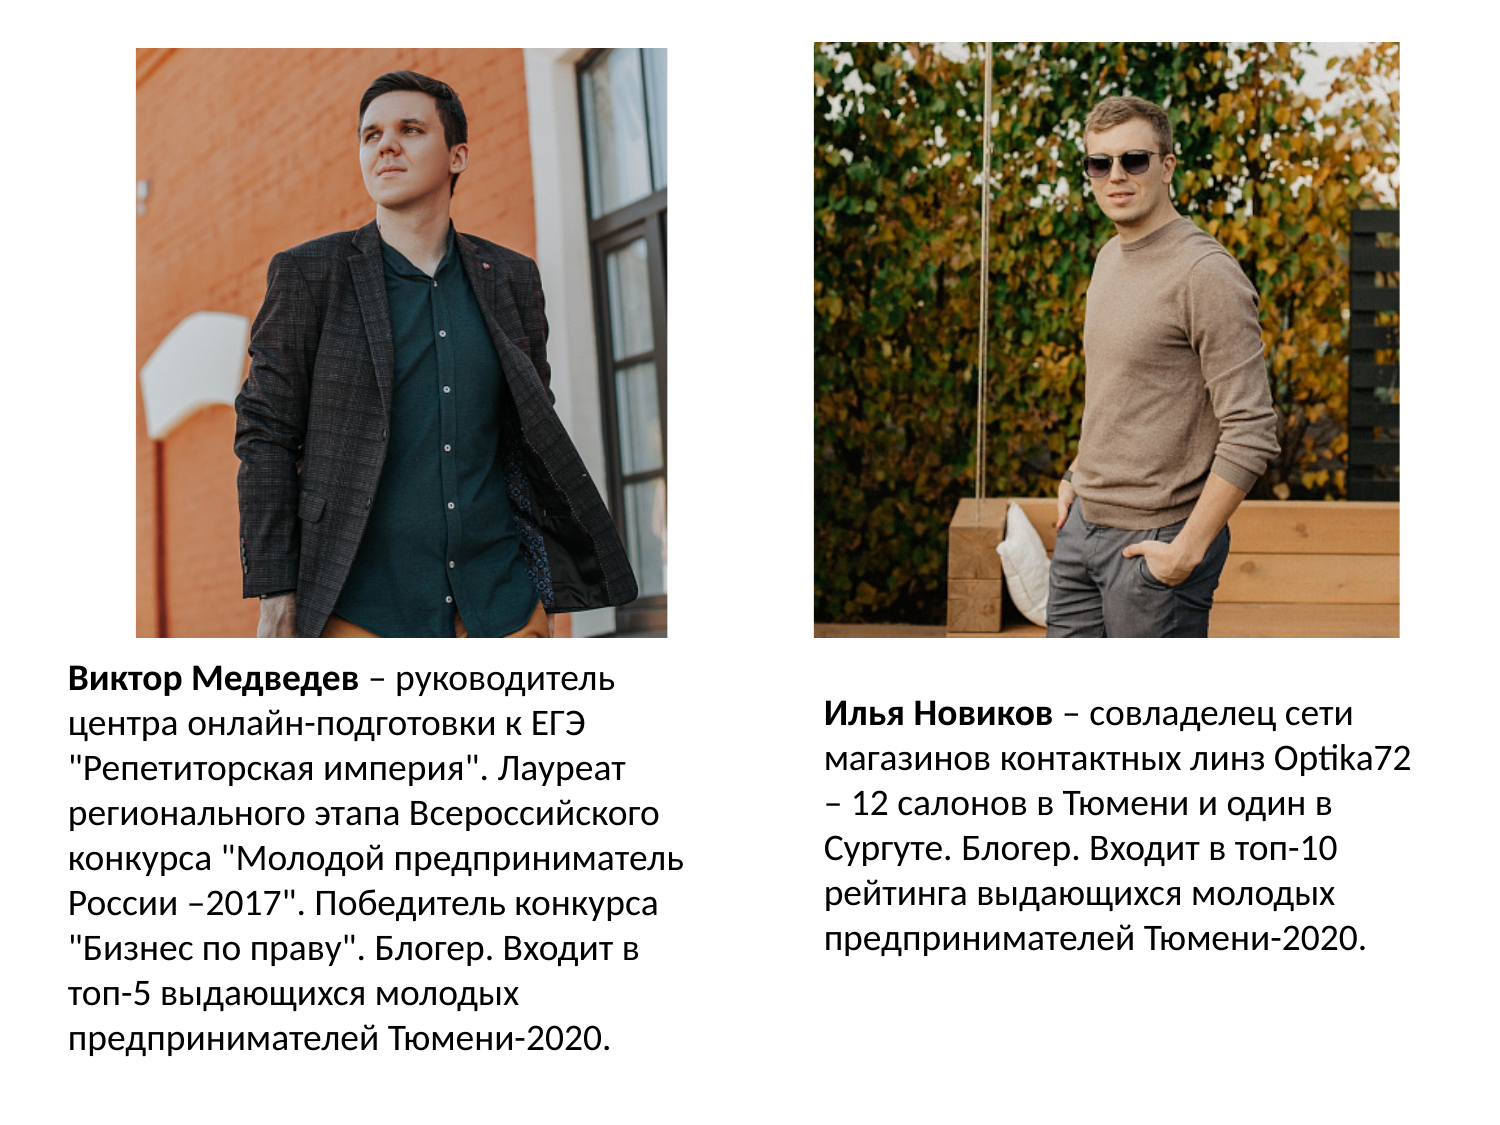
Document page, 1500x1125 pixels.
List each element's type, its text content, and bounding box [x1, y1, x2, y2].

picture [813, 42, 1400, 639]
text_box Виктор Медведев – руководитель центра онлайн-подготовки к ЕГЭ "Репетиторская империя". Лауреат регионального этапа Всероссийского конкурса "Молодой предприниматель России –2017". Победитель конкурса "Бизнес по праву". Блогер. Входит в топ-5 выдающихся молодых предпринимателей Тюмени-2020. [53, 645, 703, 1065]
picture [135, 48, 668, 639]
text_box Илья Новиков – совладелец сети магазинов контактных линз Optika72 – 12 салонов в Тюмени и один в Сургуте. Блогер. Входит в топ-10 рейтинга выдающихся молодых предпринимателей Тюмени-2020. [809, 680, 1436, 966]
